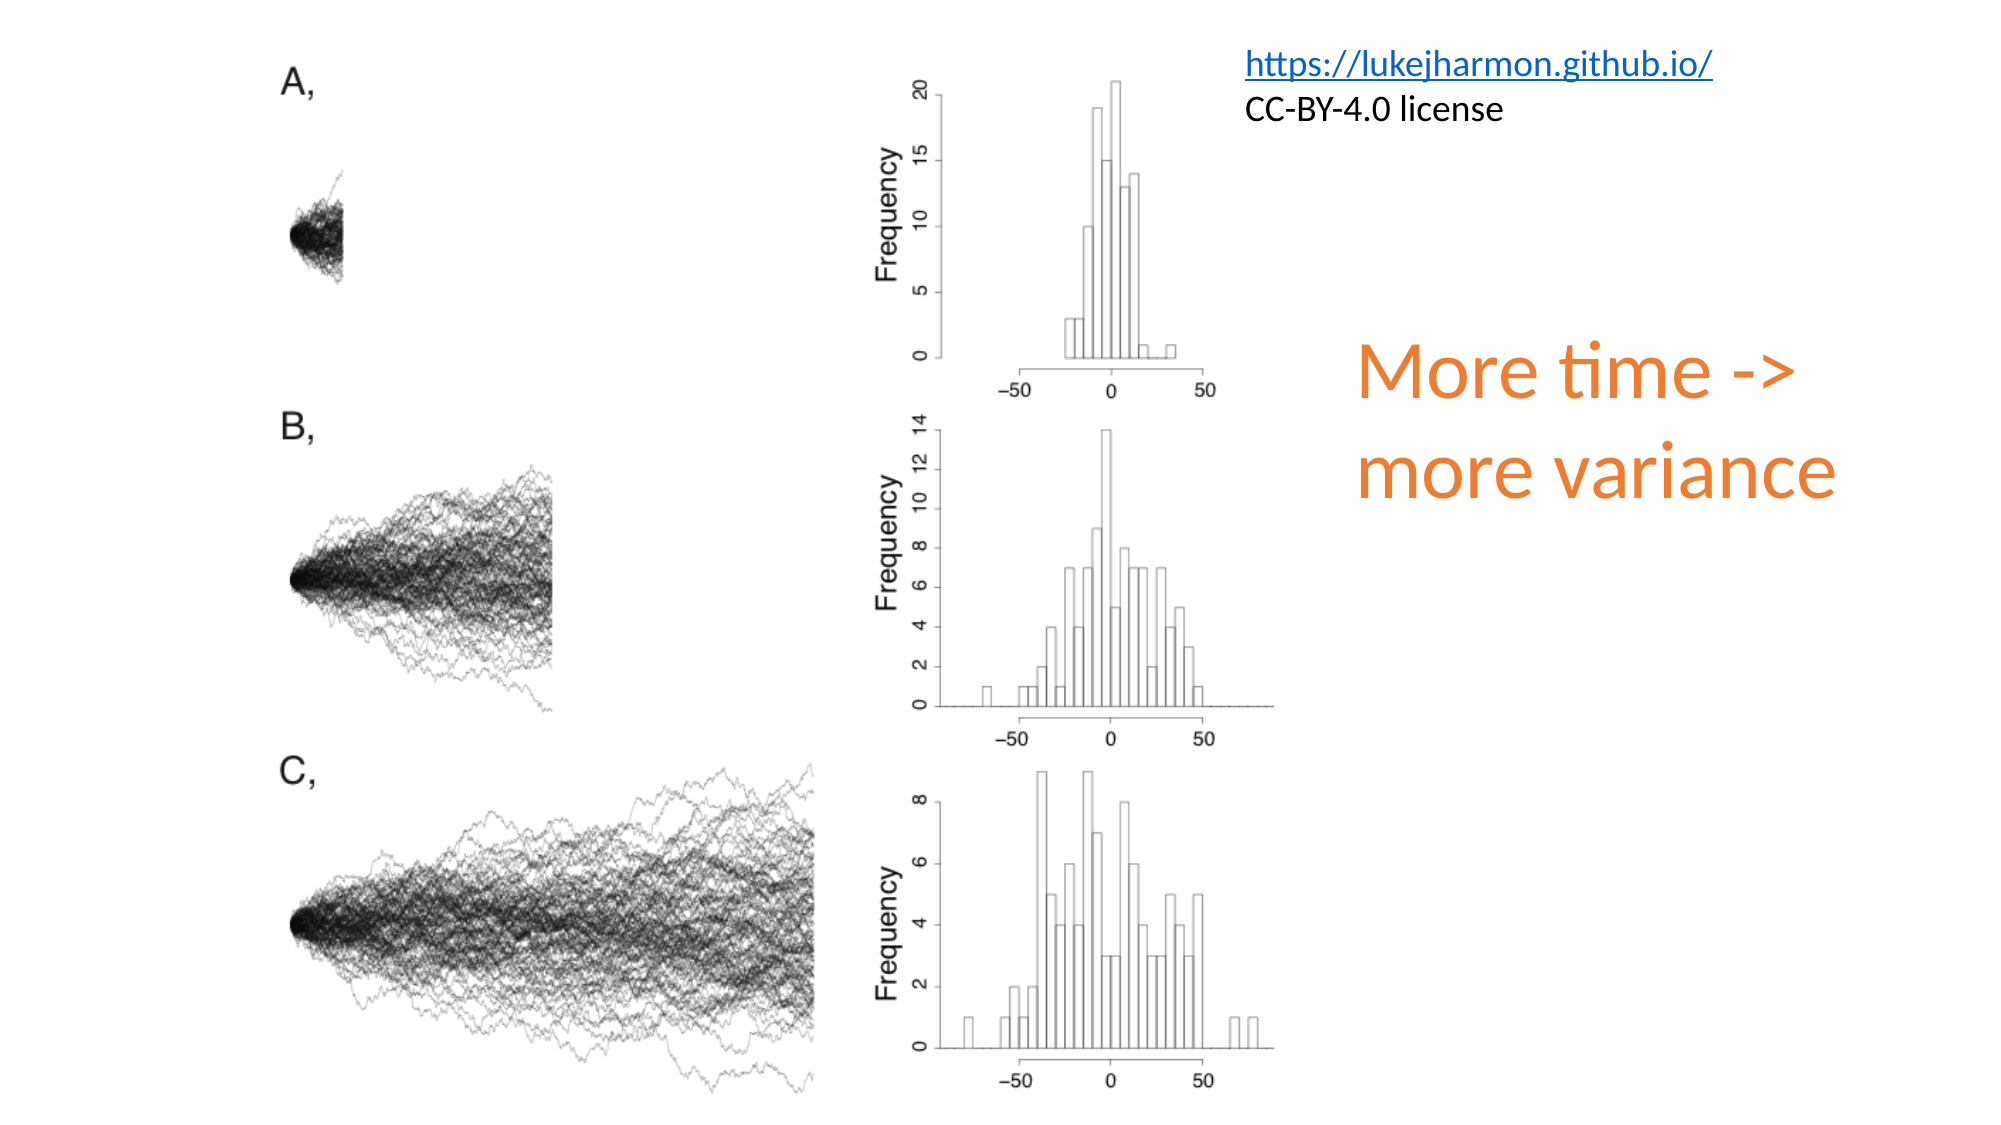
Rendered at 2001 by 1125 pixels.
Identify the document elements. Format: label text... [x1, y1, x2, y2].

text_box More time -> more variance [1341, 307, 1972, 523]
picture [215, 31, 1341, 1125]
text_box https://lukejharmon.github.io/ CC-BY-4.0 license [1341, 31, 1729, 136]
